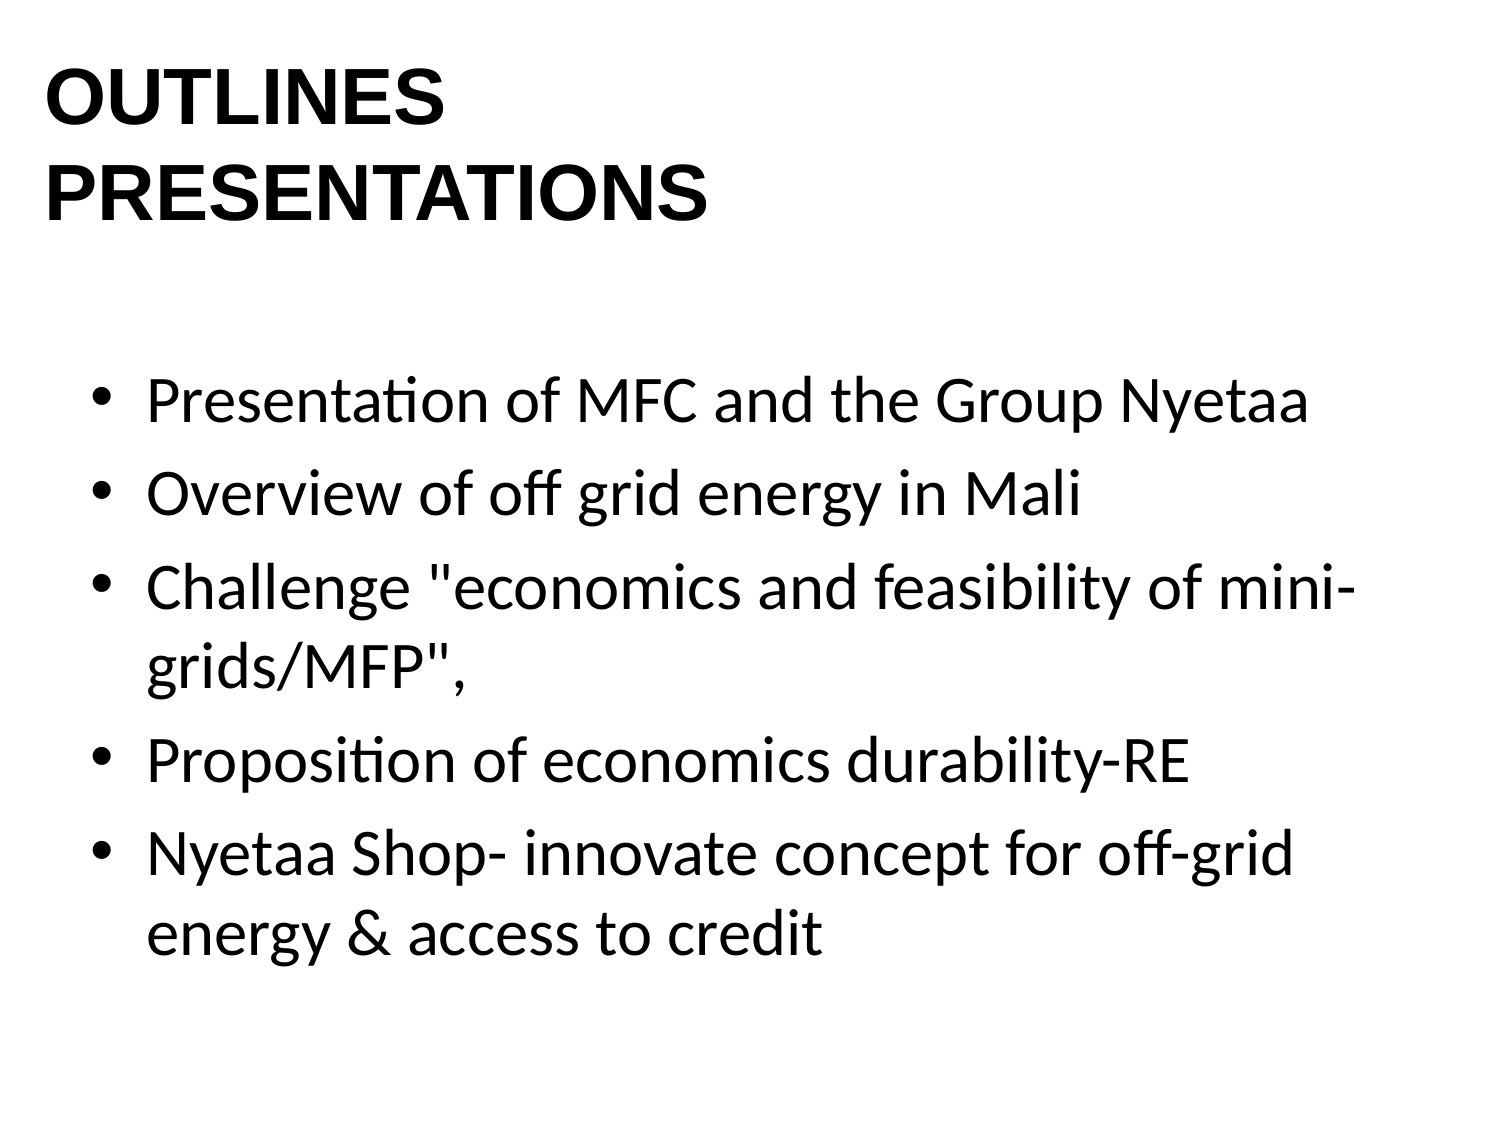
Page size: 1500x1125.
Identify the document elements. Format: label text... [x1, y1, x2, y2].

list Presentation of MFC and the Group Nyetaa Overview of off grid energy in Mali Challenge "economics and feasibility of mini-grids/MFP", Proposition of economics durability-RE Nyetaa Shop- innovate concept for off-grid energy & access to credit [75, 348, 1425, 1091]
text_box OUTLINES PRESENTATIONS [29, 31, 731, 250]
